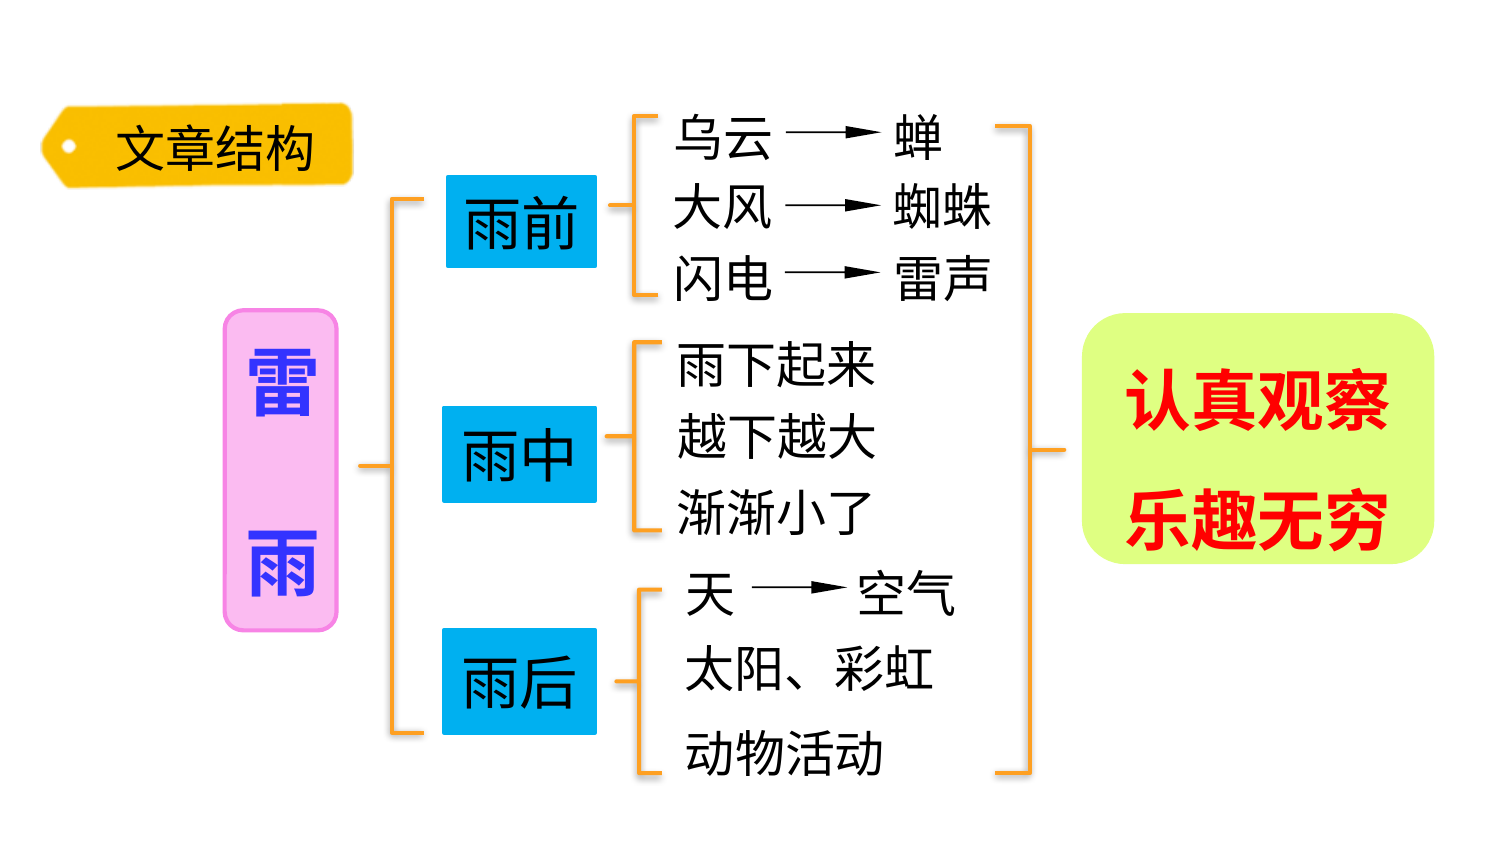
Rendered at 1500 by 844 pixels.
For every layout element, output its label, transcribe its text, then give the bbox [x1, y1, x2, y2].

text_box 越下越大 [662, 398, 932, 474]
text_box [783, 196, 884, 214]
text_box 渐渐小了 [652, 473, 900, 549]
text_box 太阳、彩虹 [649, 630, 970, 706]
text_box 雷 雨 [222, 308, 339, 633]
picture [26, 97, 365, 193]
text_box 动物活动 [649, 715, 921, 790]
text_box [749, 579, 850, 596]
text_box 乌云 蝉 [630, 99, 987, 175]
text_box 雨下起来 [598, 326, 955, 401]
text_box 大风 蜘蛛 [654, 167, 989, 243]
text_box [607, 175, 655, 297]
text_box 雨中 [442, 406, 597, 503]
text_box [782, 264, 883, 281]
text_box [358, 197, 424, 735]
text_box 雨前 [446, 175, 597, 268]
text_box [604, 401, 662, 533]
text_box [783, 123, 884, 141]
text_box [995, 124, 1067, 775]
text_box 认真观察 乐趣无穷 [1081, 313, 1435, 565]
text_box 天 空气 [642, 554, 989, 630]
text_box [614, 587, 662, 776]
text_box 雨后 [442, 628, 597, 735]
text_box 闪电 雷声 [655, 239, 989, 315]
